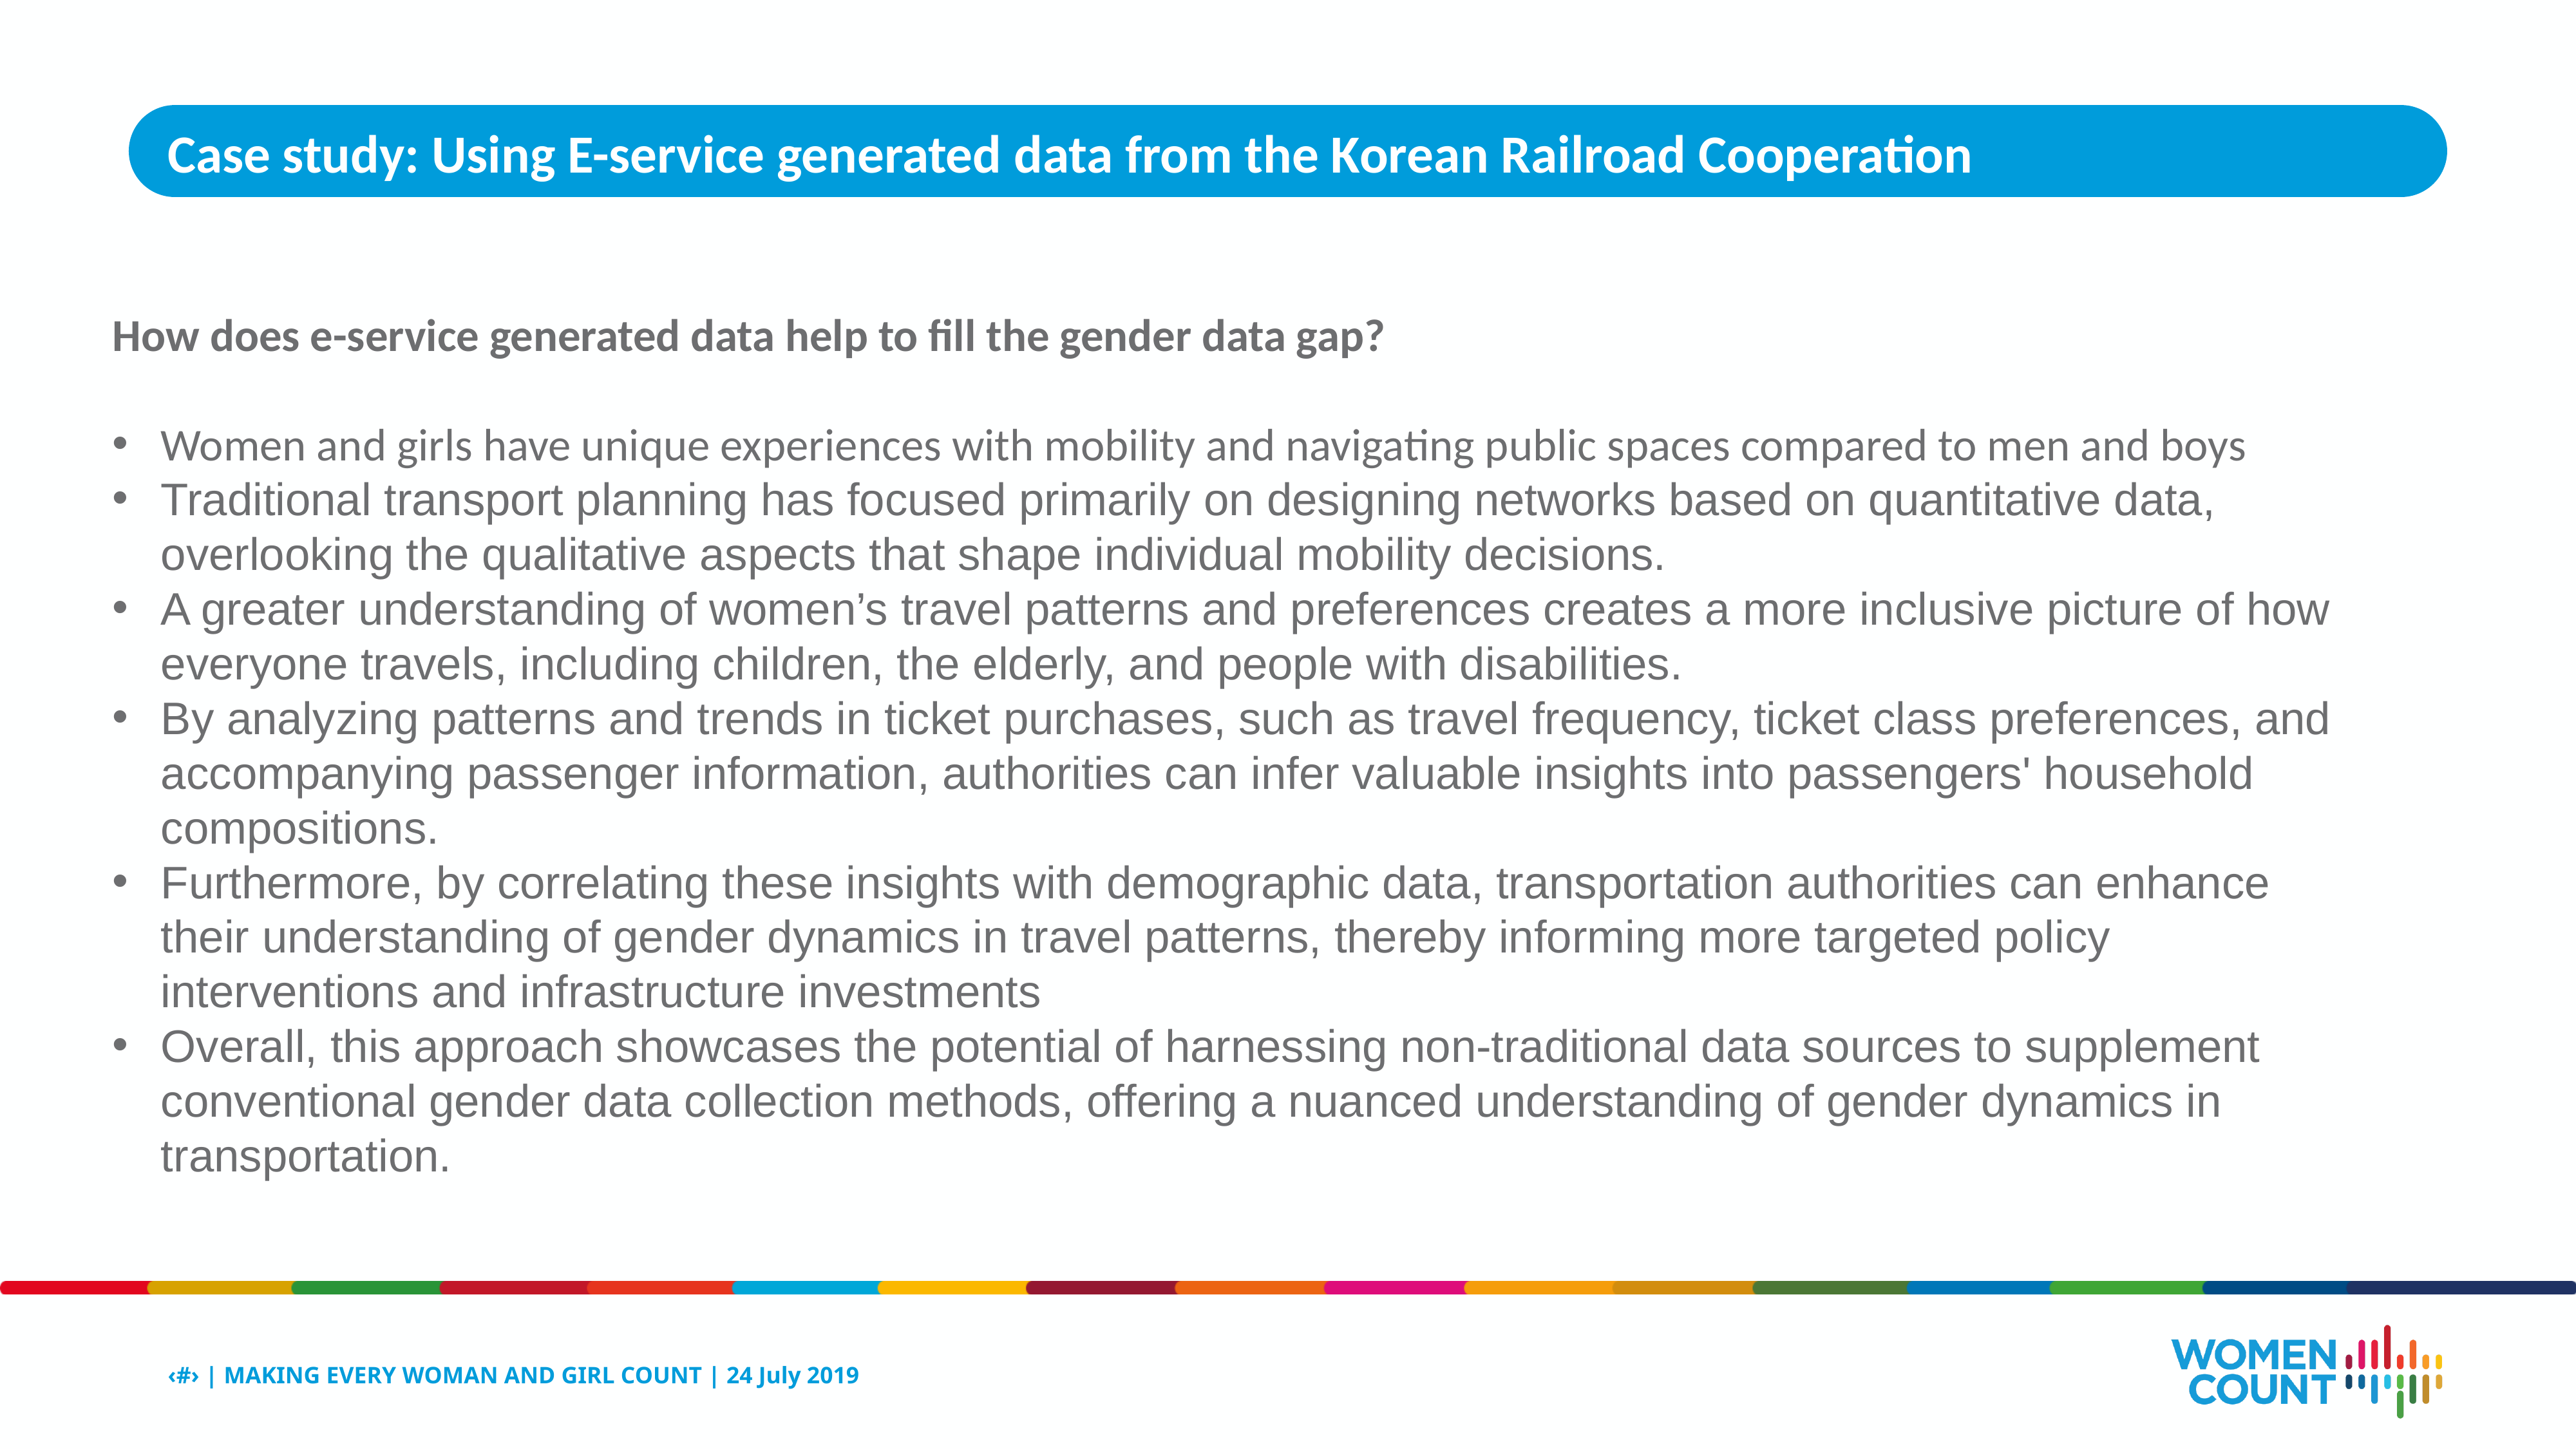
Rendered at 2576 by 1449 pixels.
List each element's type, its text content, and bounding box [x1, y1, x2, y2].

list Case study: Using E-service generated data from the Korean Railroad Cooperation [167, 119, 2411, 185]
list How does e-service generated data help to fill the gender data gap? Women and girls have unique experiences with mobility and navigating public spaces compared to men and boys Traditional transport planning has focused primarily on designing networks based on quantitative data, overlooking the qualitative aspects that shape individual mobility decisions. A greater understanding of women’s travel patterns and preferences creates a more inclusive picture of how everyone travels, including children, the elderly, and people with disabilities. By analyzing patterns and trends in ticket purchases, such as travel frequency, ticket class preferences, and accompanying passenger information, authorities can infer valuable insights into passengers' household compositions. Furthermore, by correlating these insights with demographic data, transportation authorities can enhance their understanding of gender dynamics in travel patterns, thereby informing more targeted policy interventions and infrastructure investments Overall, this approach showcases the potential of harnessing non-traditional data sources to supplement conventional gender data collection methods, offering a nuanced understanding of gender dynamics in transportation. [112, 305, 2356, 1301]
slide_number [167, 1360, 1542, 1388]
